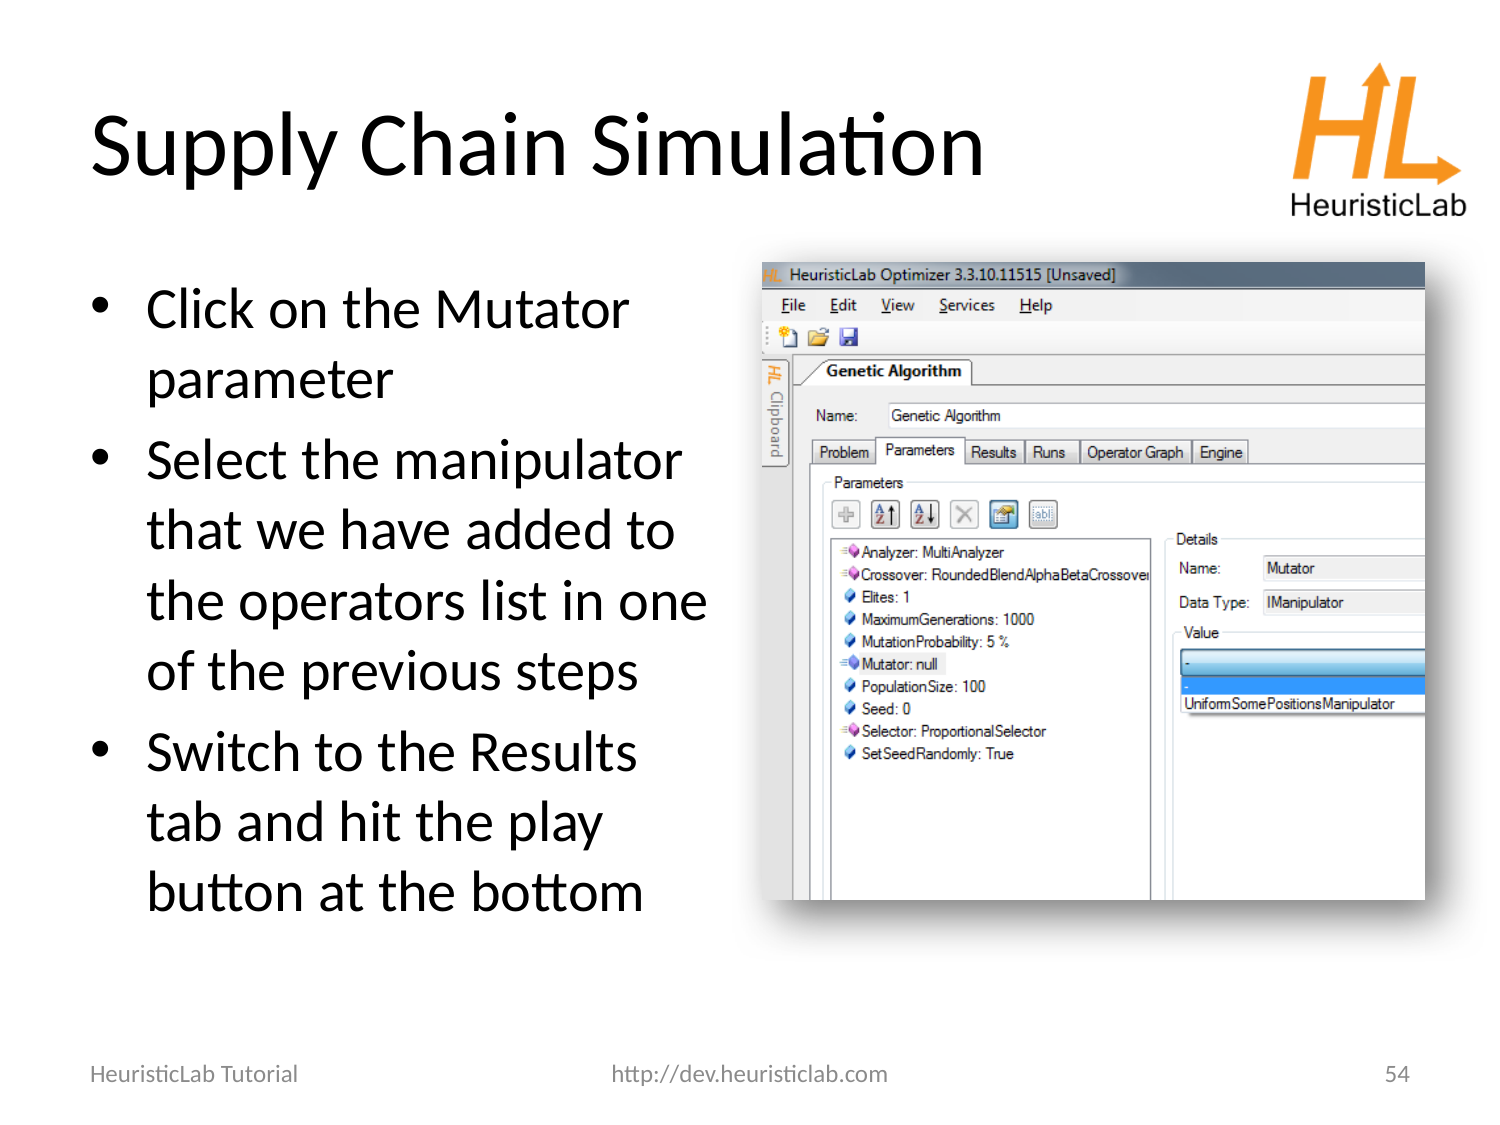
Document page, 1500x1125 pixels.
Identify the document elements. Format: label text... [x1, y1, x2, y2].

title Supply Chain Simulation [75, 45, 1282, 233]
list Click on the Mutator parameter Select the manipulator that we have added to the operators list in one of the previous steps Switch to the Results tab and hit the play button at the bottom [75, 262, 738, 1005]
footer http://dev.heuristiclab.com [512, 1042, 988, 1103]
slide_number 54 [1074, 1042, 1425, 1103]
picture [762, 262, 1426, 901]
picture [1281, 27, 1474, 244]
slide_number HeuristicLab Tutorial [75, 1042, 425, 1103]
